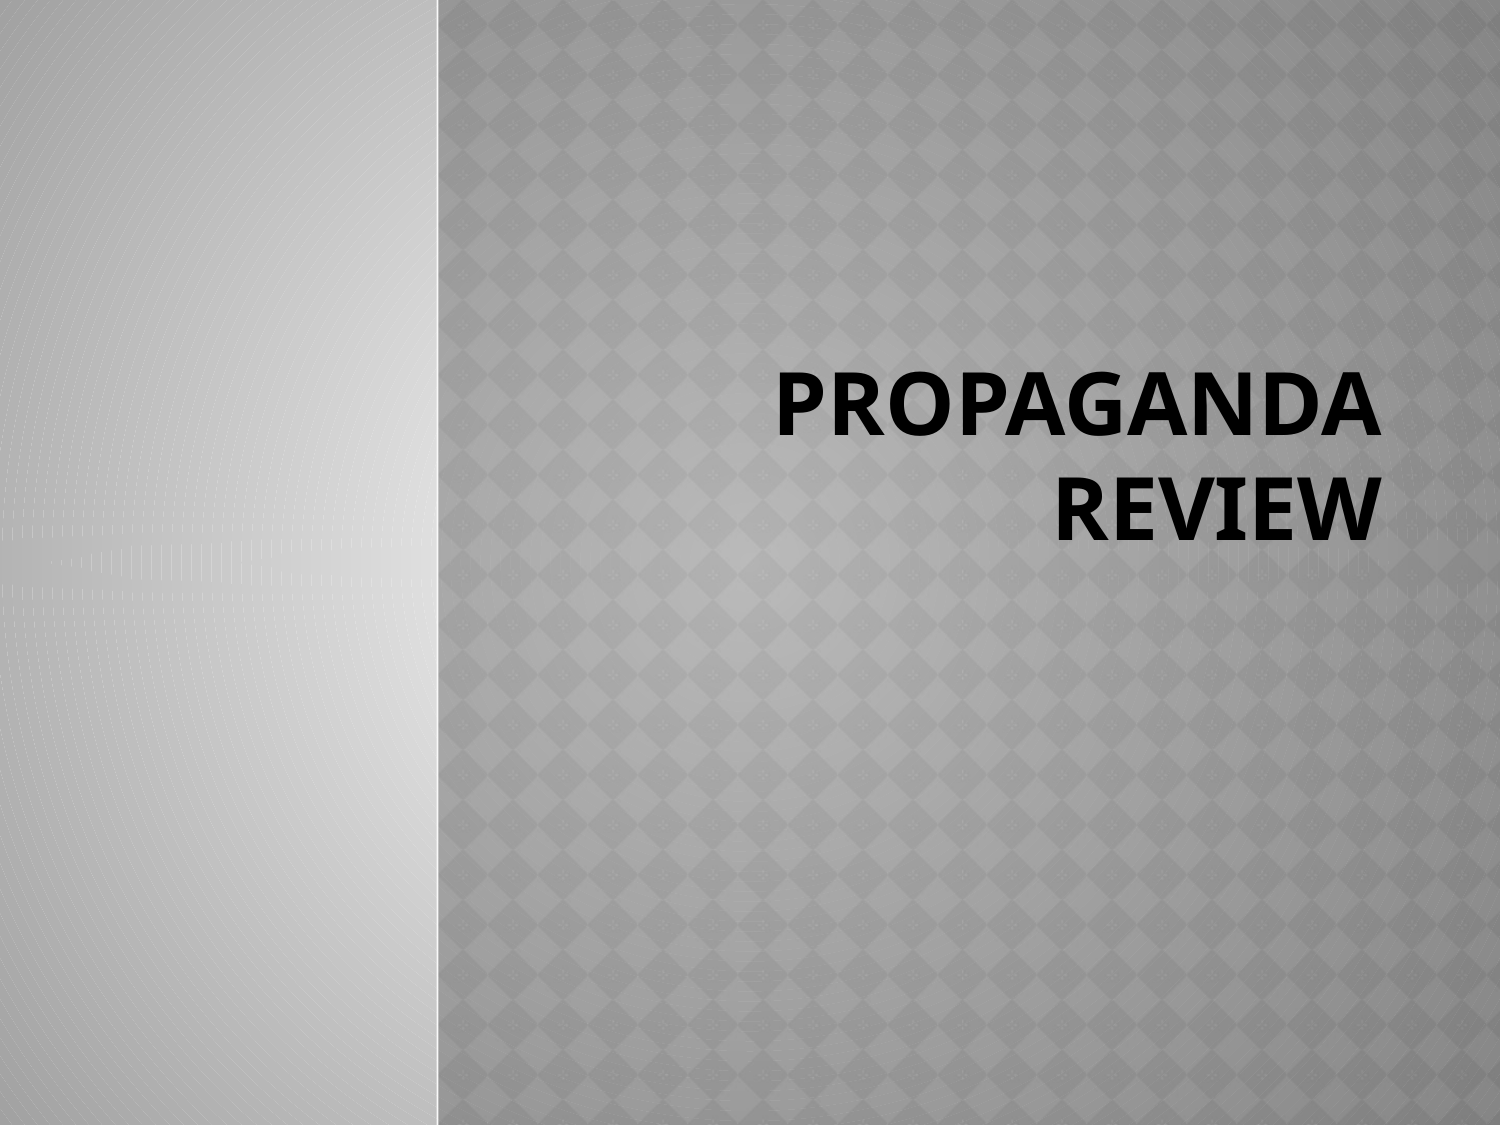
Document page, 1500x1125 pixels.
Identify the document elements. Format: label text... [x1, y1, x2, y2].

title Propaganda Review [552, 87, 1390, 558]
